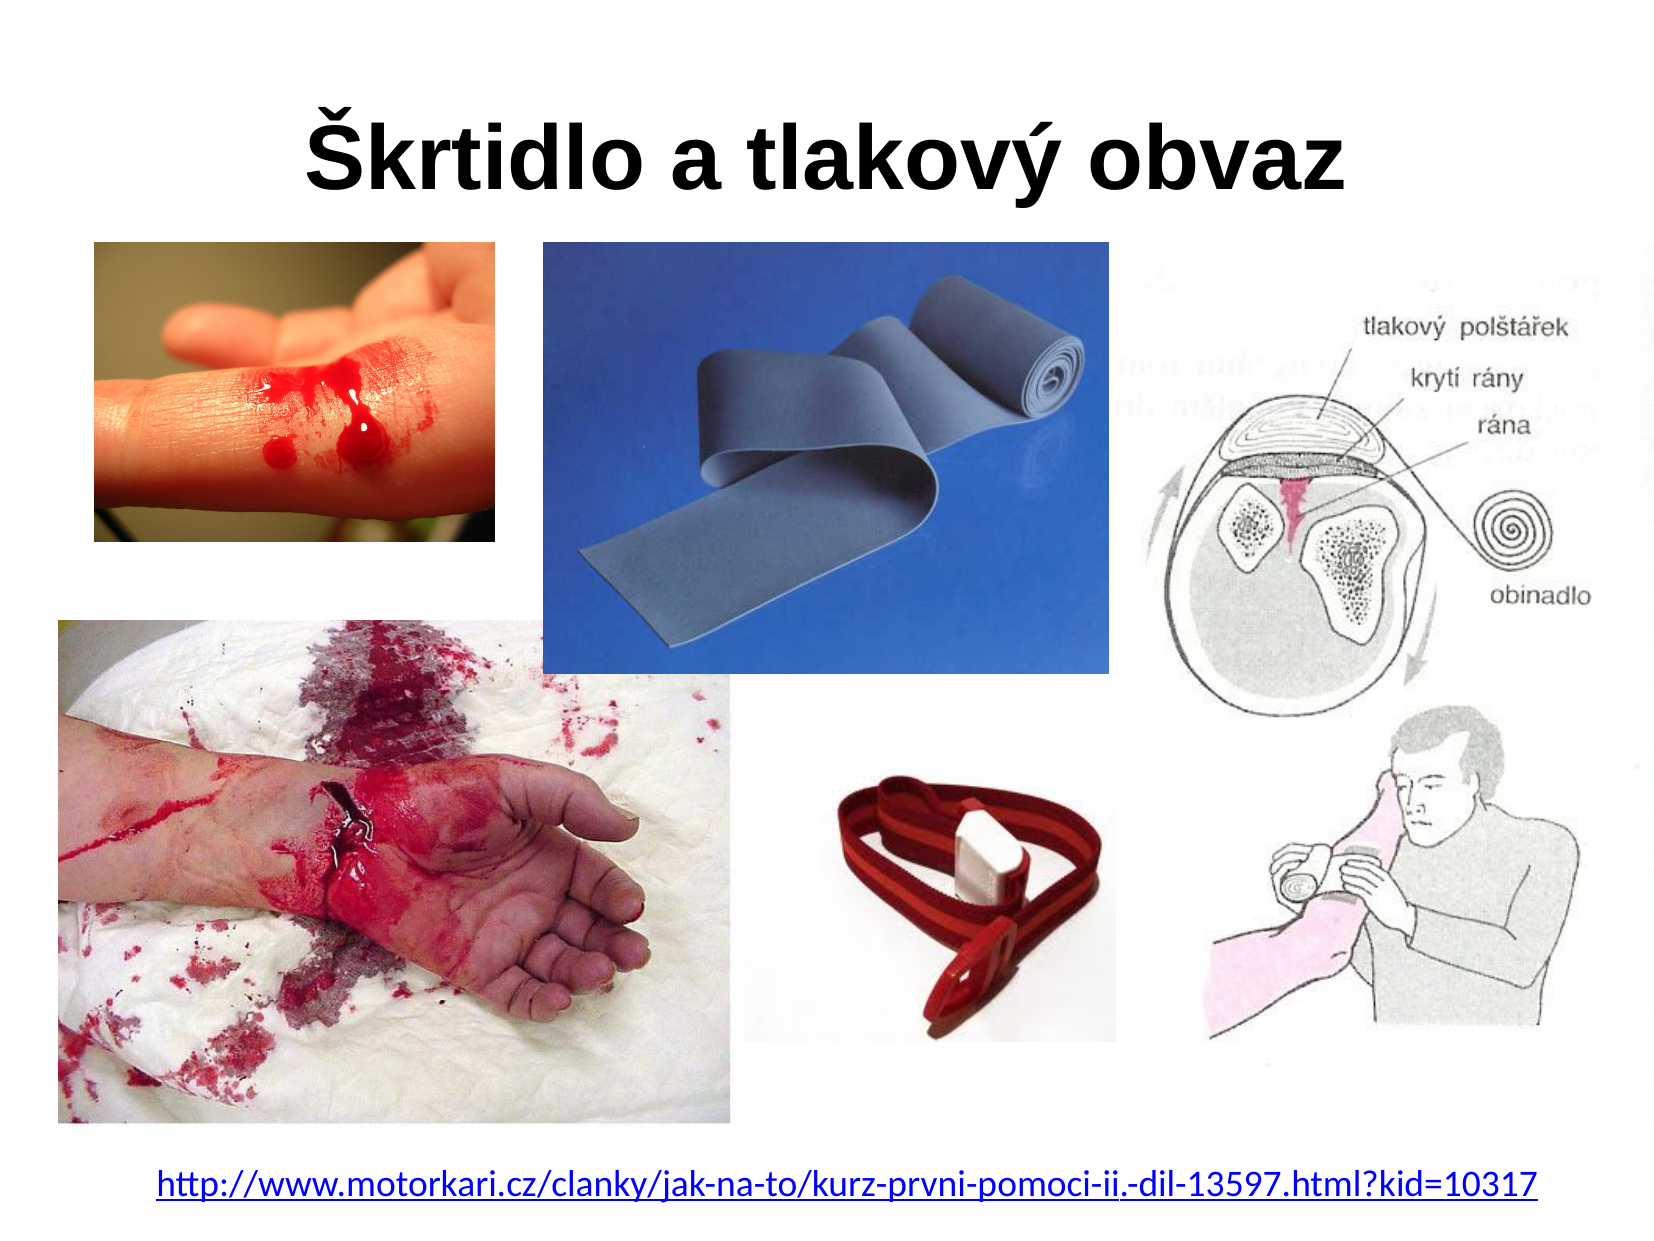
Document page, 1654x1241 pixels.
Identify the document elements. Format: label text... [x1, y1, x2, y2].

picture [58, 241, 1654, 1189]
text_box http://www.motorkari.cz/clanky/jak-na-to/kurz-prvni-pomoci-ii.-dil-13597.html?kid=10317 [141, 1151, 1560, 1212]
title Škrtidlo a tlakový obvaz [82, 49, 1571, 257]
picture [94, 241, 495, 542]
